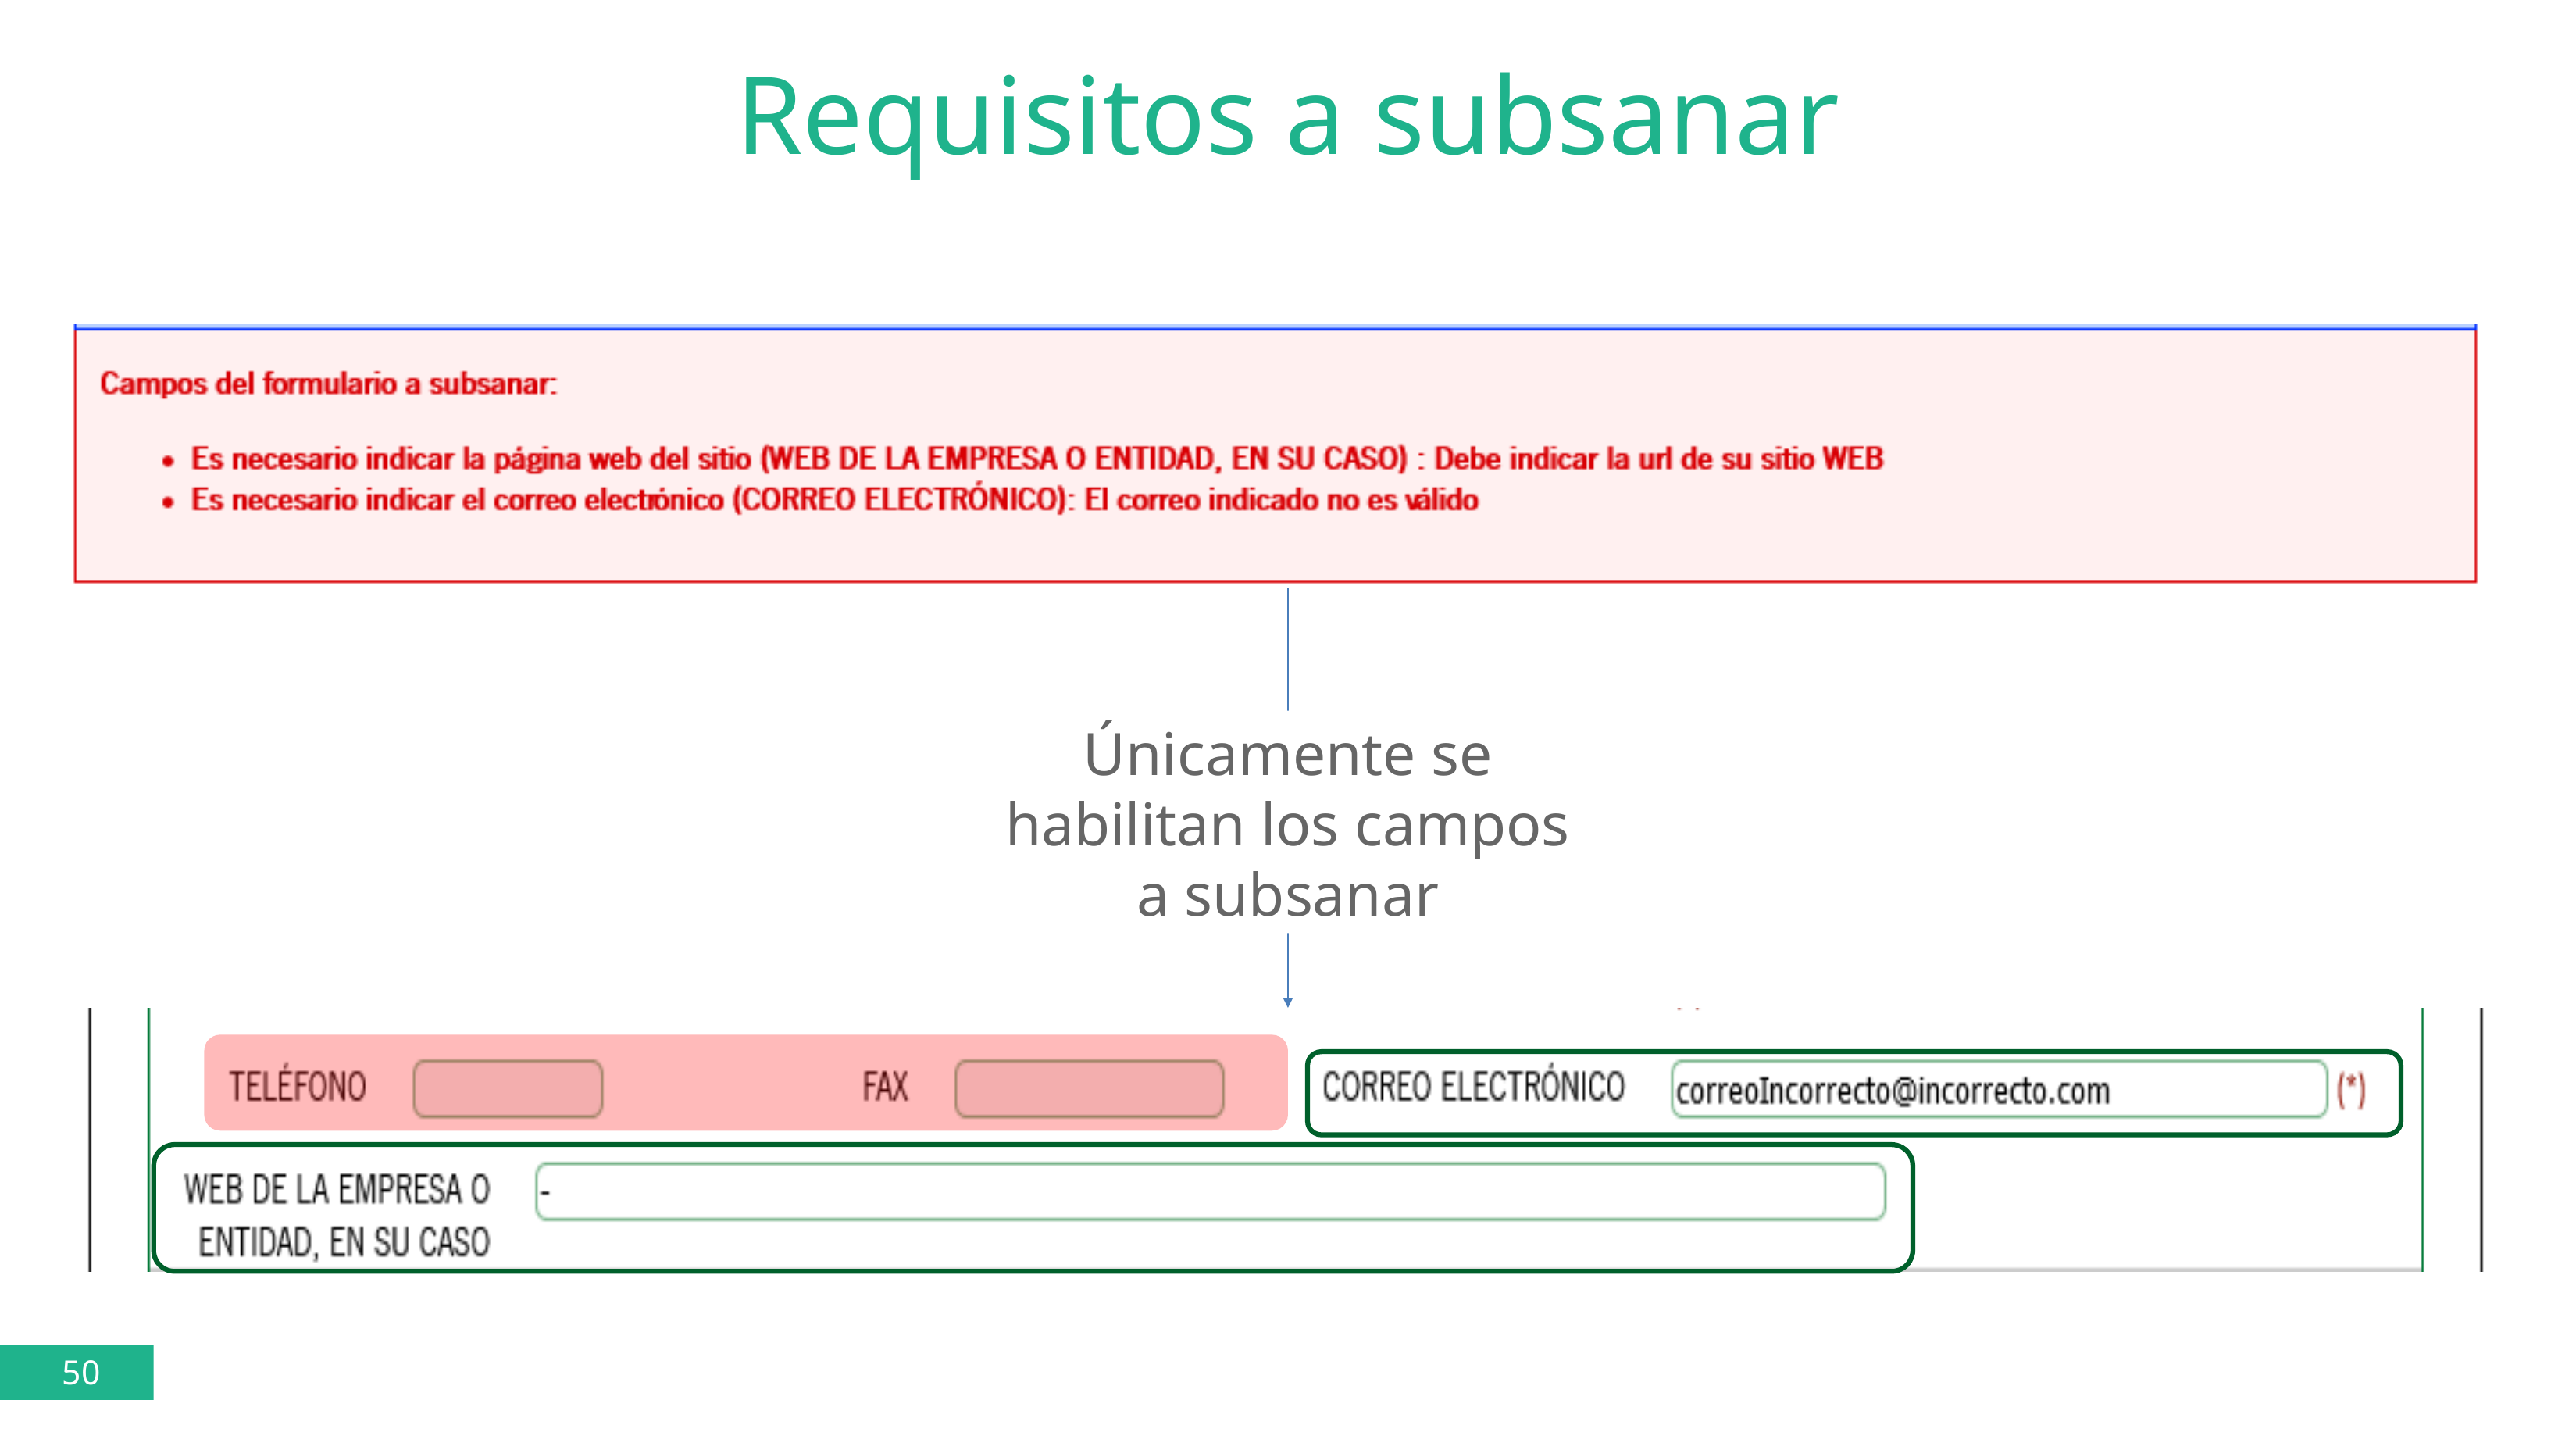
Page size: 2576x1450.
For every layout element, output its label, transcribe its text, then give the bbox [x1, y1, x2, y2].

picture [70, 324, 2485, 588]
slide_number 50 [41, 1351, 112, 1394]
text_box Únicamente se habilitan los campos a subsanar [987, 710, 1284, 934]
text_box [0, 1345, 154, 1400]
text_box Requisitos a subsanar [0, 41, 2576, 182]
picture [80, 1007, 2496, 1272]
text_box Únicamente se habilitan los campos a subsanar [1292, 710, 1588, 934]
